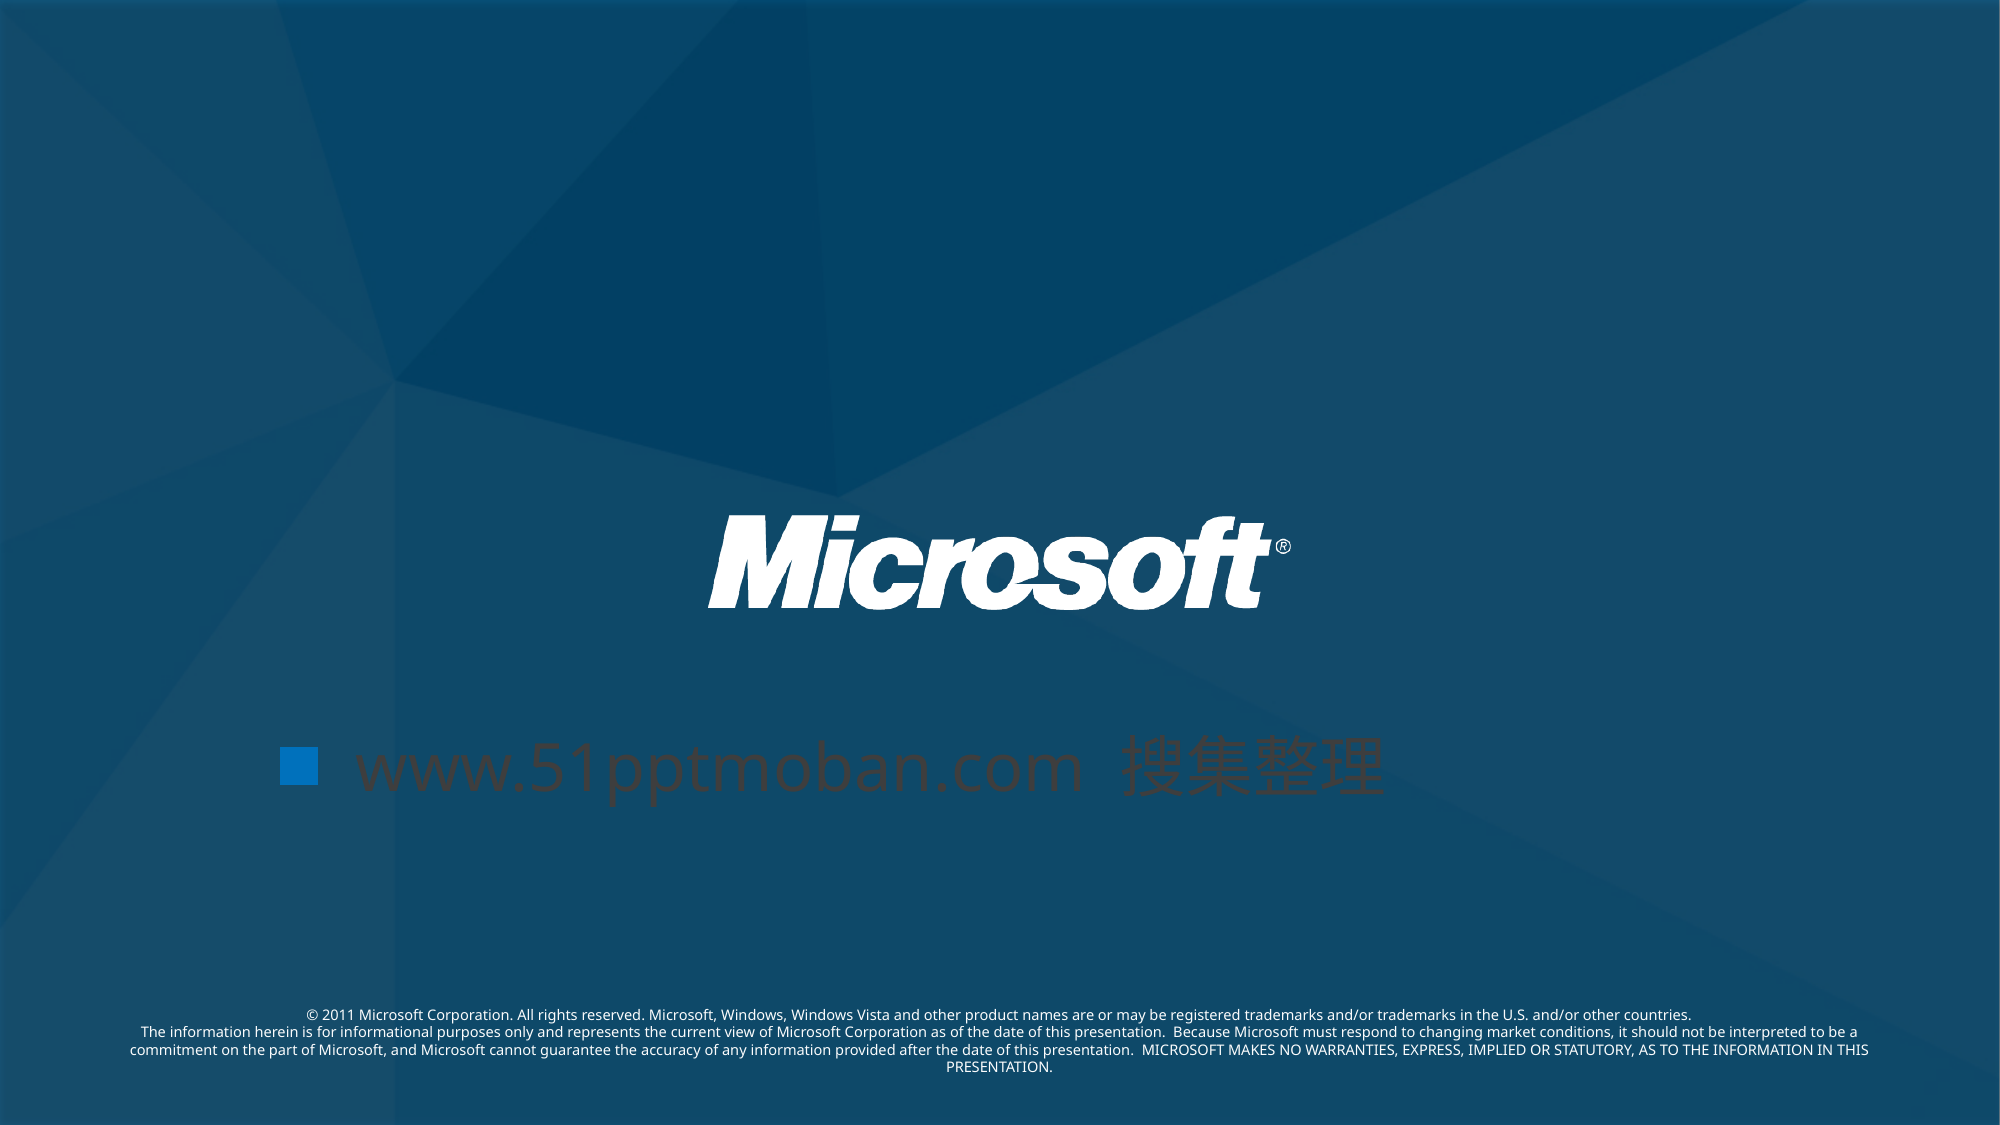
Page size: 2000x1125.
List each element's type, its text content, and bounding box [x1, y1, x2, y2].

text_box www.51pptmoban.com 搜集整理 [280, 734, 1387, 807]
picture [0, 0, 2000, 1125]
